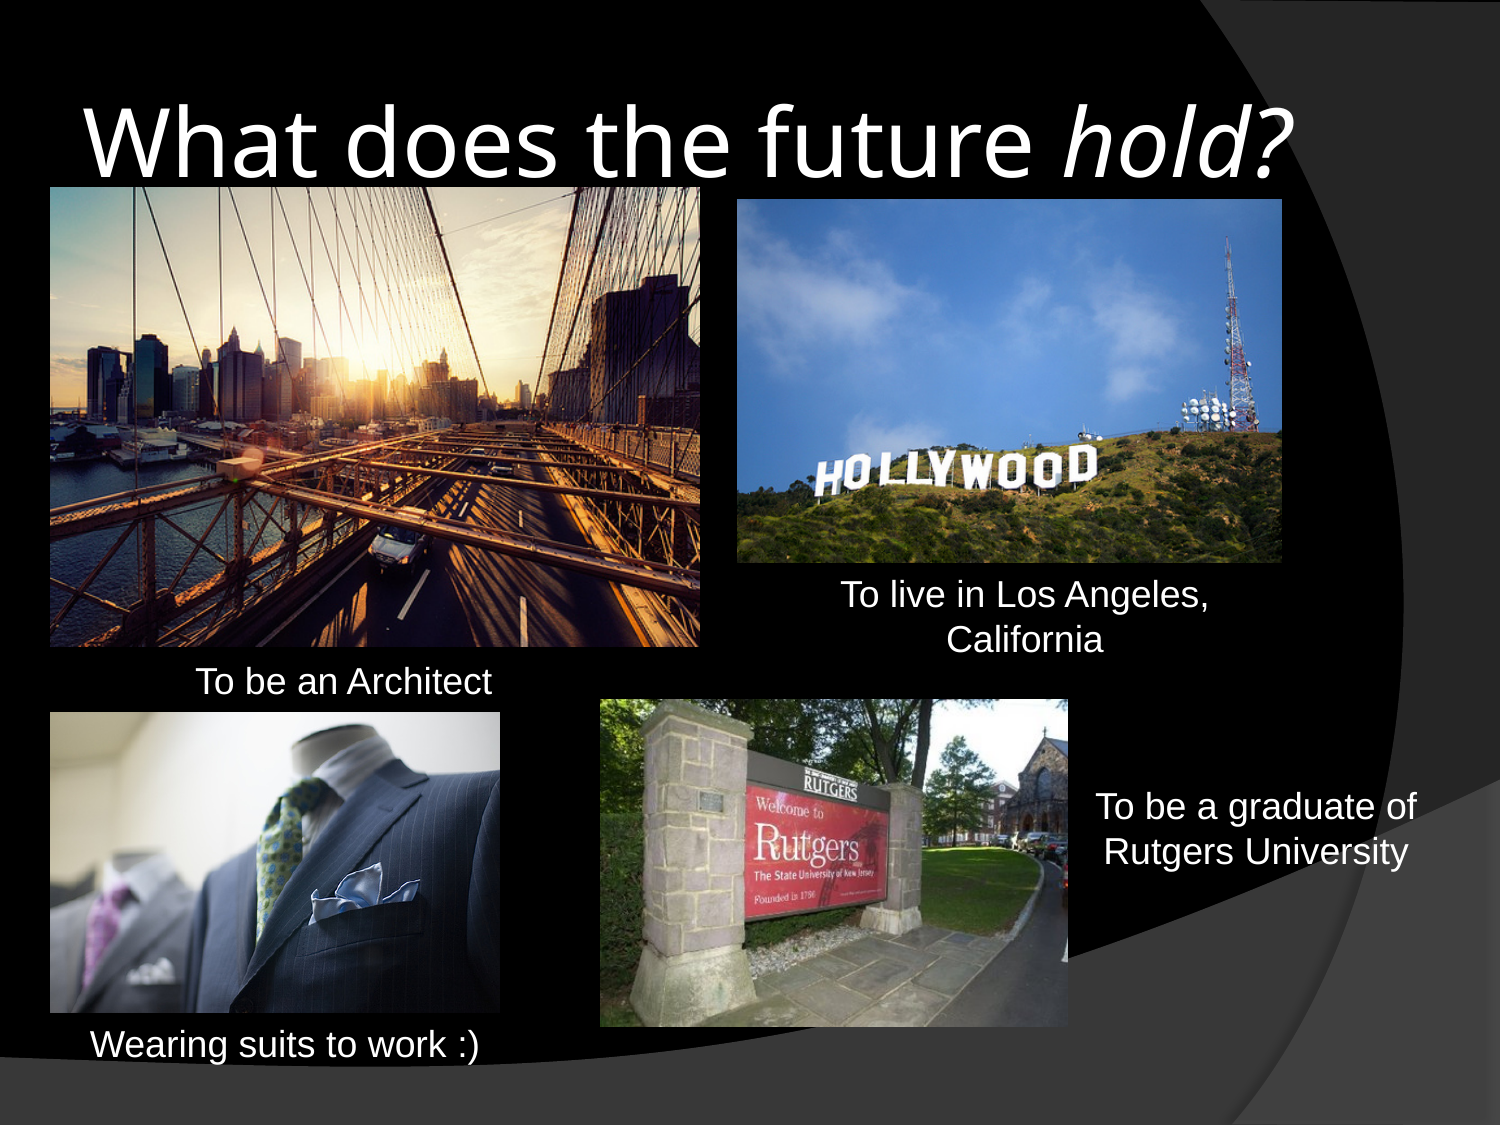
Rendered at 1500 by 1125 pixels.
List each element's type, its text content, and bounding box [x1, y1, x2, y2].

picture [49, 712, 501, 1013]
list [49, 187, 701, 647]
picture [599, 699, 1069, 1028]
text_box To live in Los Angeles, California [812, 574, 1238, 668]
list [737, 199, 1282, 563]
text_box To be an Architect [124, 657, 563, 710]
title What does the future hold? [75, 45, 1300, 233]
text_box To be a graduate of Rutgers University [1079, 774, 1463, 880]
text_box Wearing suits to work :) [75, 1012, 563, 1073]
